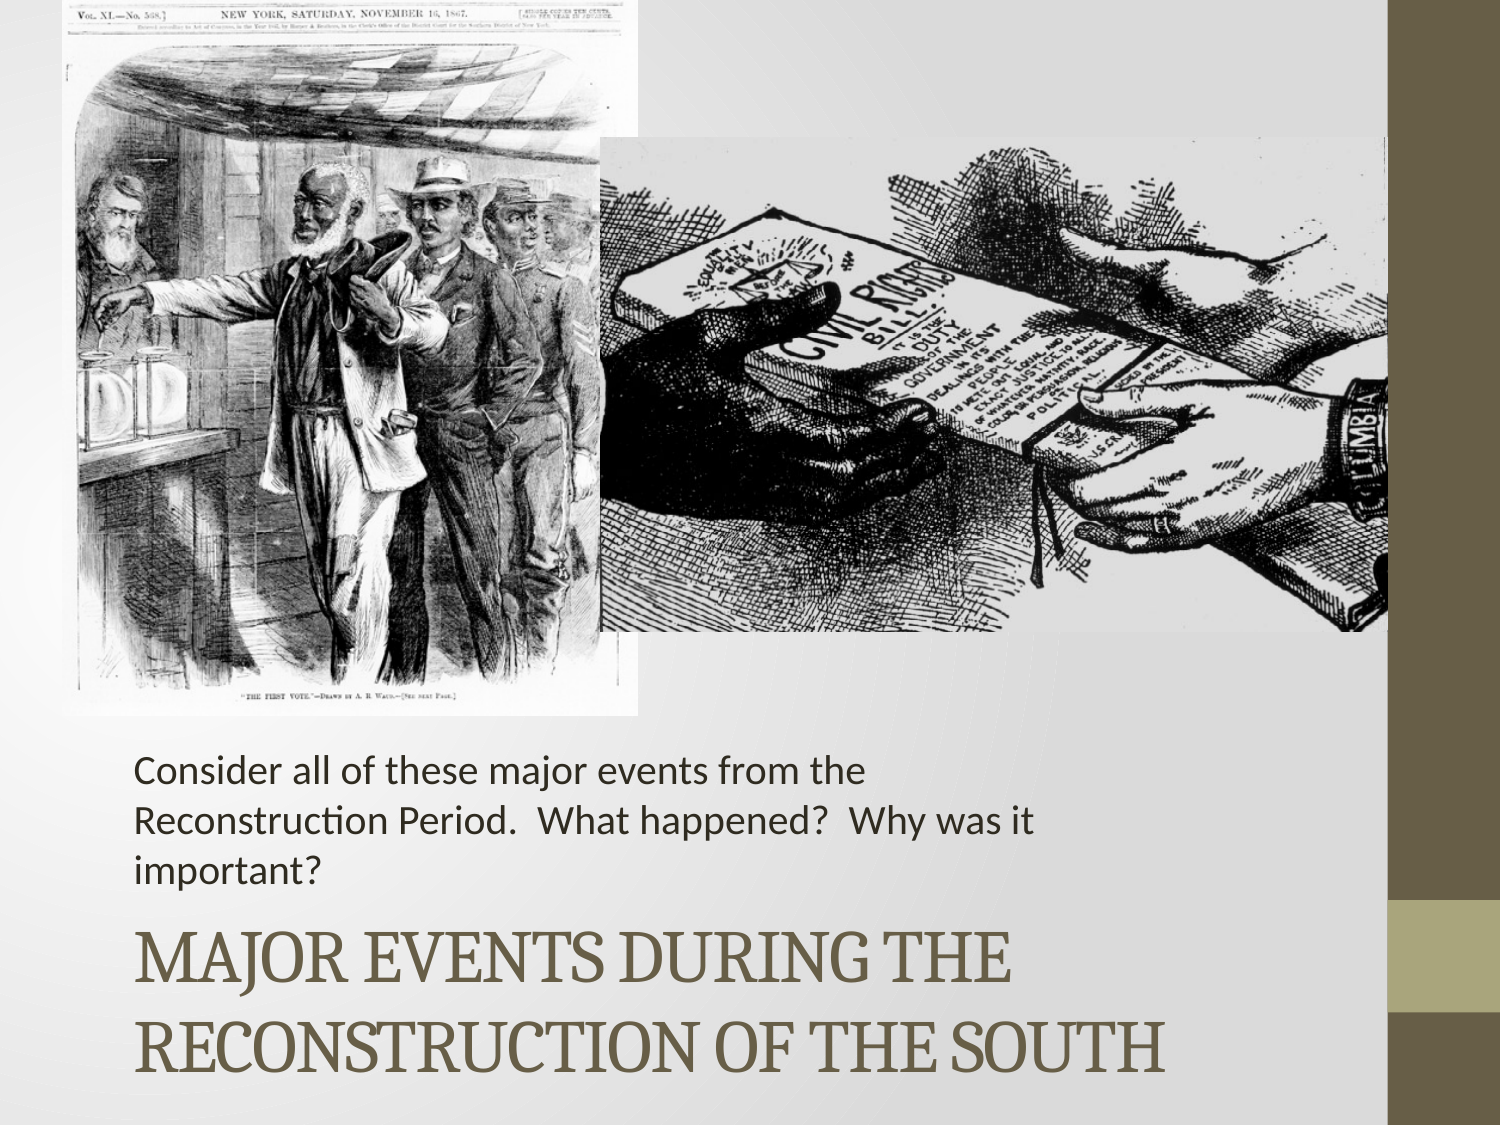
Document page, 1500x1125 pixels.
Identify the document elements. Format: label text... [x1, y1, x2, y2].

title Major events during the Reconstruction of the South [118, 900, 1375, 1092]
list Consider all of these major events from the Reconstruction Period. What happened? Why was it important? [118, 639, 1125, 900]
picture [61, 0, 1388, 717]
